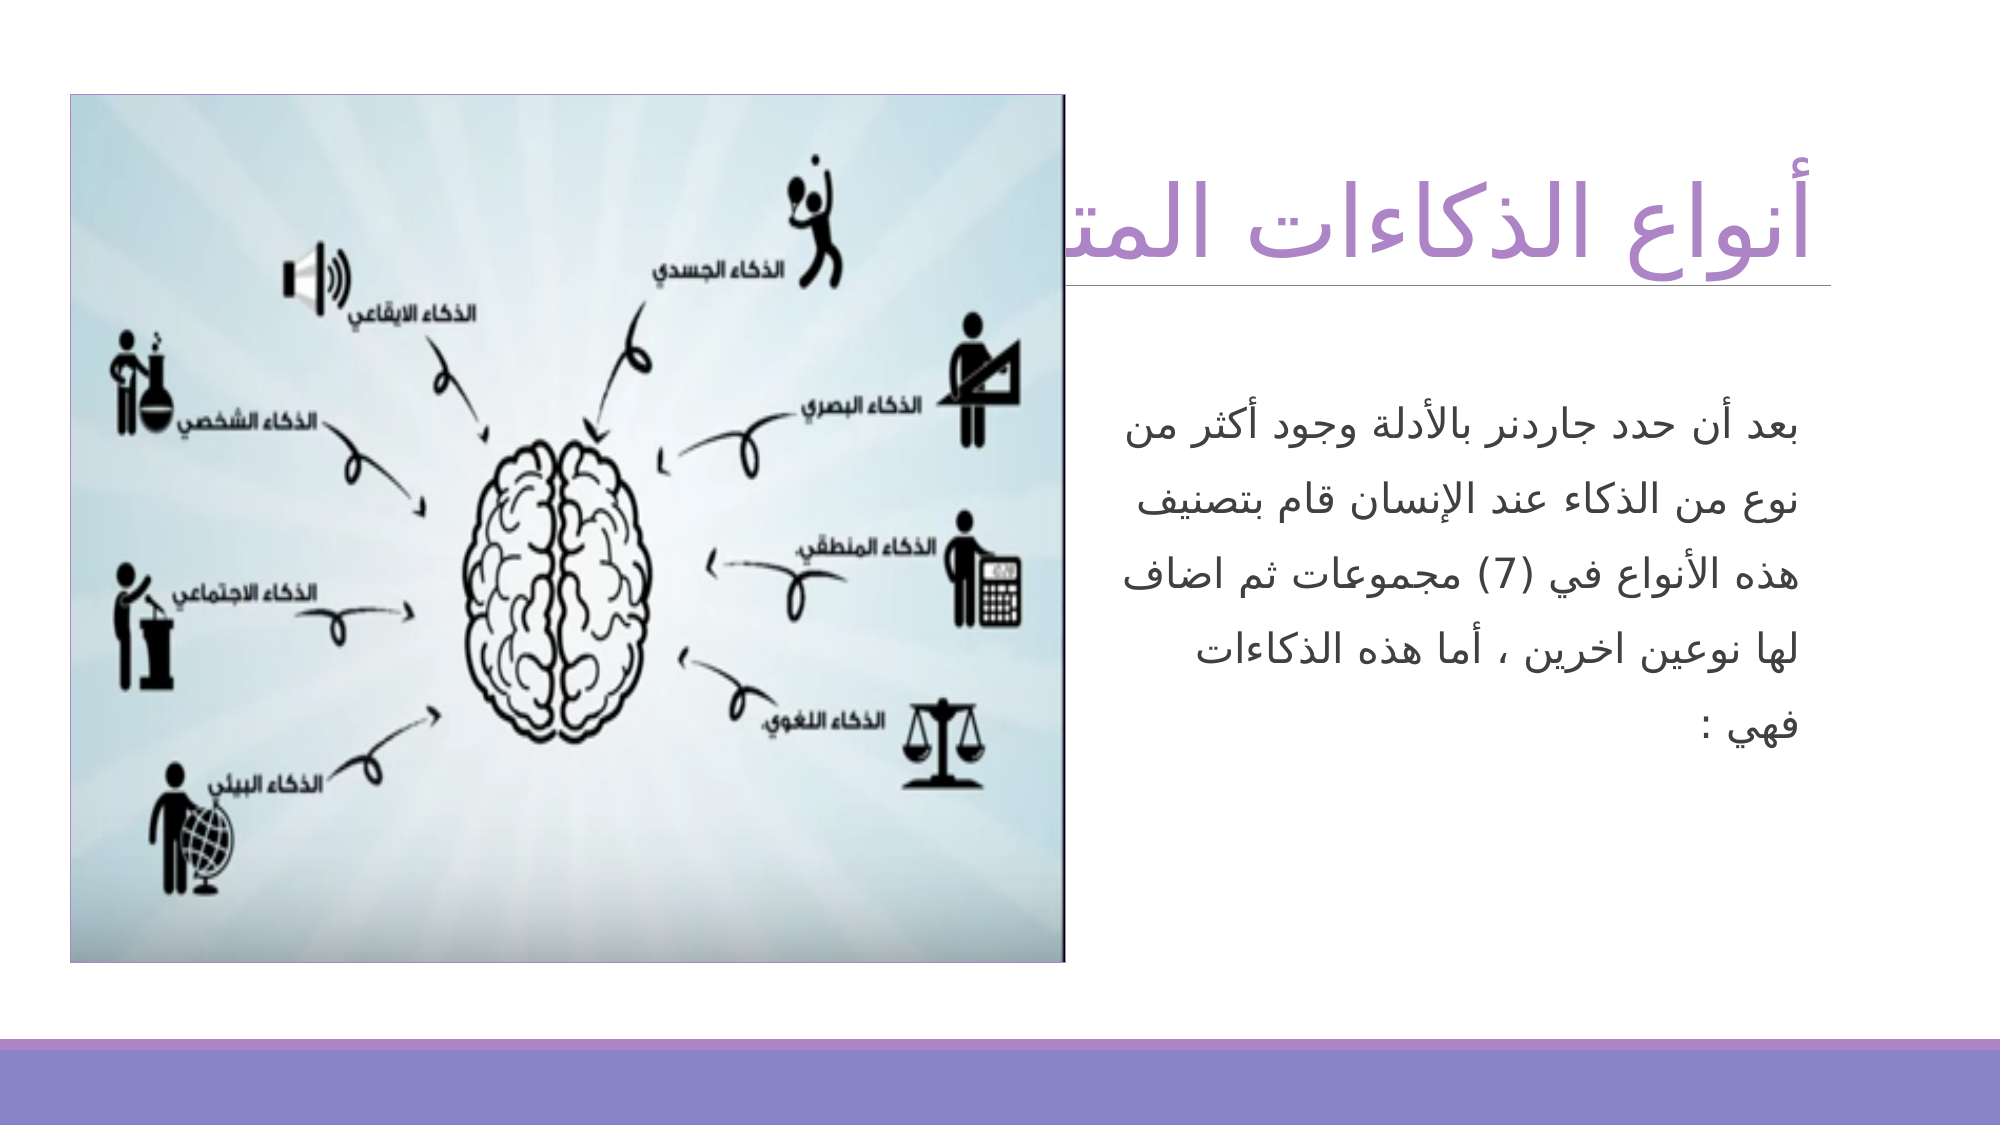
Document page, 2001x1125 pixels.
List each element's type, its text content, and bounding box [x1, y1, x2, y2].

picture [69, 94, 1066, 964]
title أنواع الذكاءات المتعددة [180, 47, 1830, 285]
list بعد أن حدد جاردنر بالأدلة وجود أكثر من نوع من الذكاء عند الإنسان قام بتصنيف هذه الأنواع في (7) مجموعات ثم اضاف لها نوعين اخرين ، أما هذه الذكاءات فهي : [1117, 285, 1830, 963]
